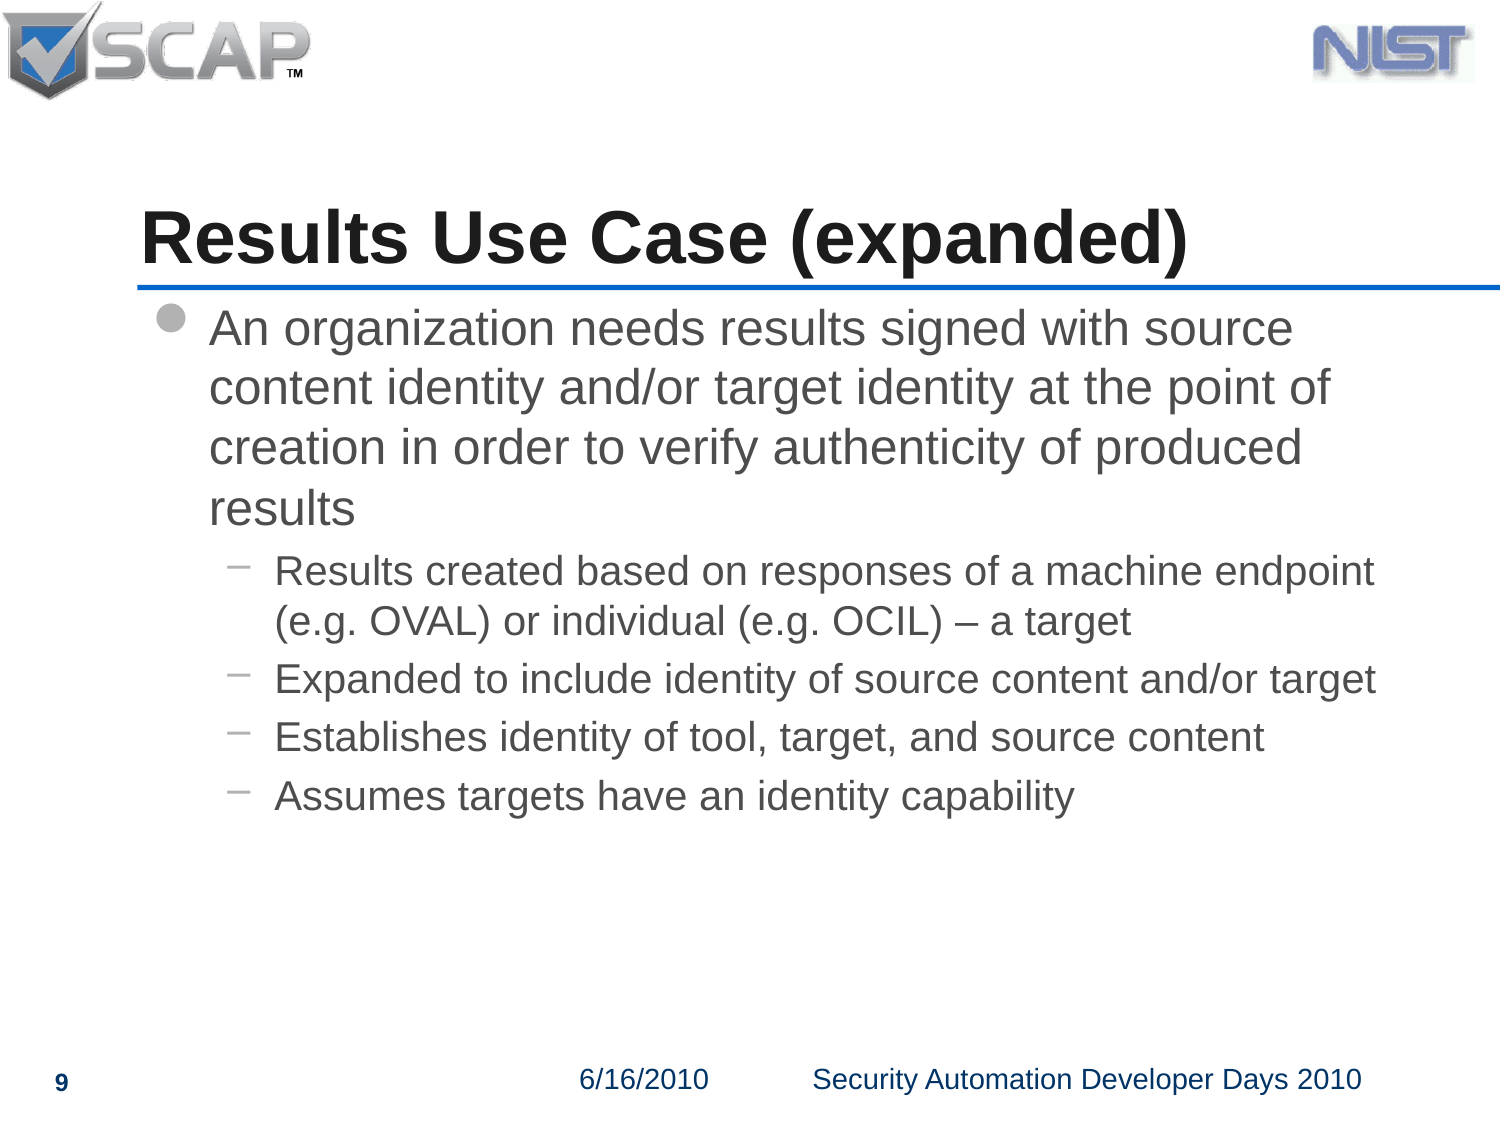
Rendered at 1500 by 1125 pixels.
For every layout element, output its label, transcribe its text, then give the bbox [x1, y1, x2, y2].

slide_number 9 [13, 1023, 111, 1105]
picture [1312, 24, 1475, 83]
picture [0, 0, 313, 103]
list An organization needs results signed with source content identity and/or target identity at the point of creation in order to verify authenticity of produced results Results created based on responses of a machine endpoint (e.g. OVAL) or individual (e.g. OCIL) – a target Expanded to include identity of source content and/or target Establishes identity of tool, target, and source content Assumes targets have an identity capability [137, 287, 1400, 1026]
footer Security Automation Developer Days 2010 [749, 1024, 1426, 1104]
title Results Use Case (expanded) [124, 99, 1426, 288]
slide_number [374, 1026, 725, 1104]
